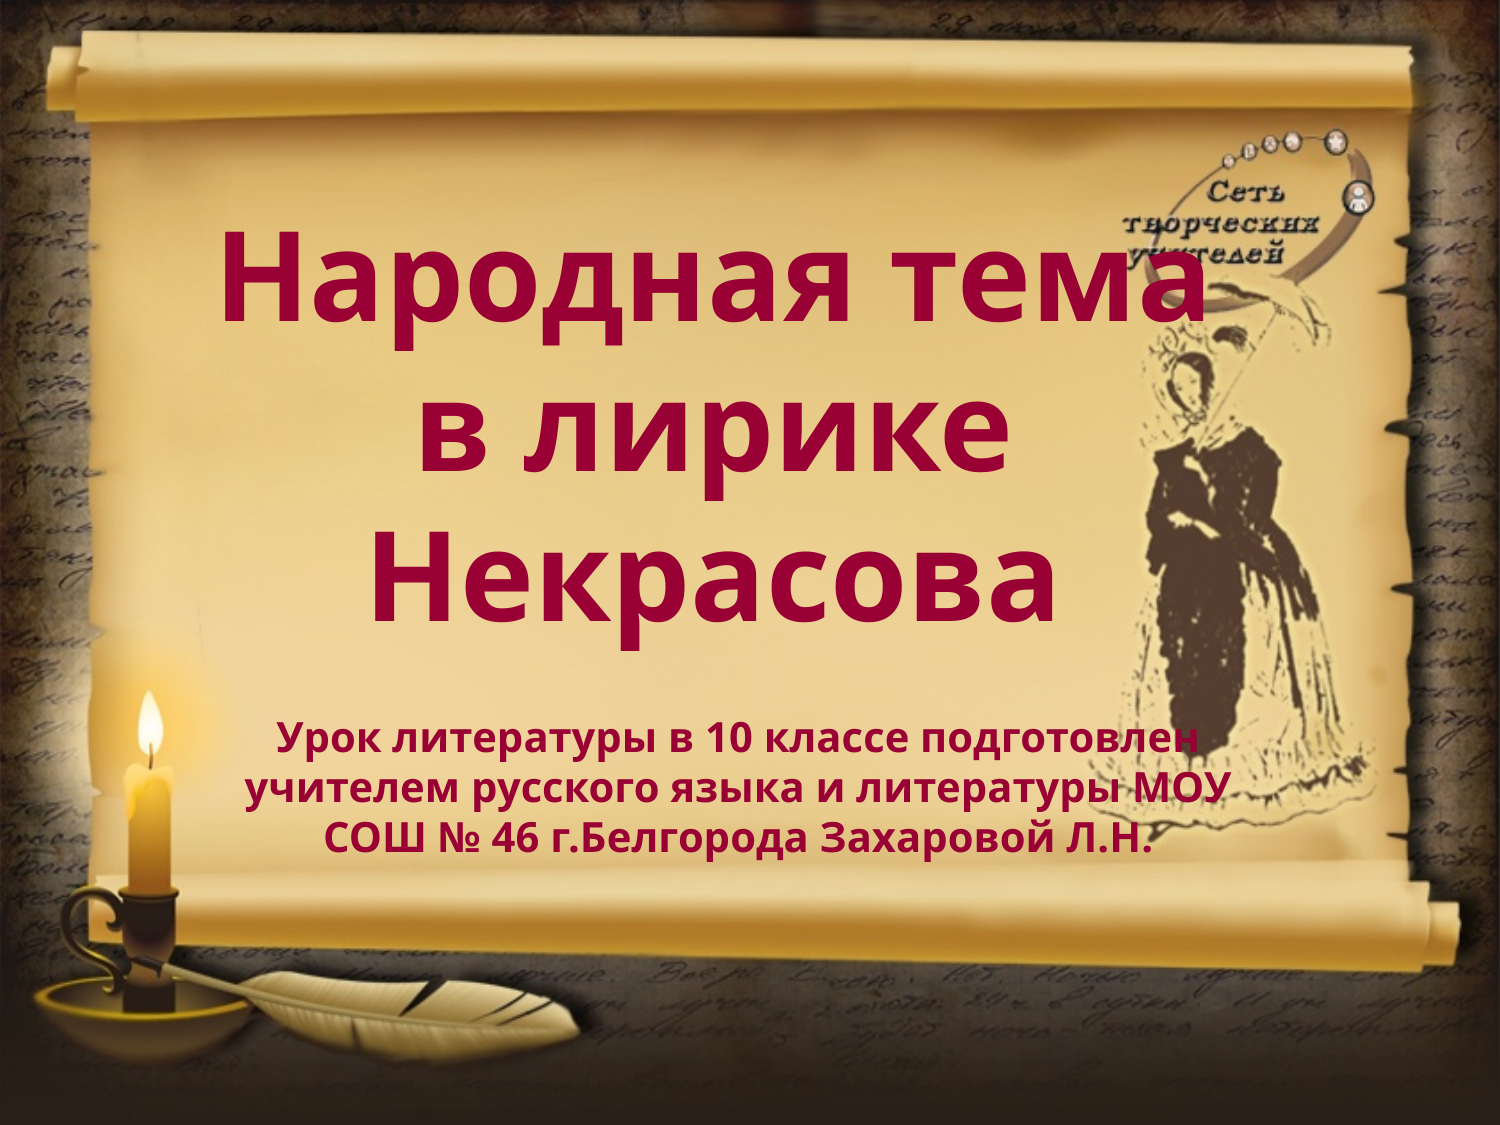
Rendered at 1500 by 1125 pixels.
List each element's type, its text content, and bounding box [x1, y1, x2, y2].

title Народная тема в лирике Некрасова [152, 163, 1276, 680]
picture [0, 0, 1500, 1125]
subtitle Урок литературы в 10 классе подготовлен учителем русского языка и литературы МОУ СОШ № 46 г.Белгорода Захаровой Л.Н. [187, 702, 1290, 910]
